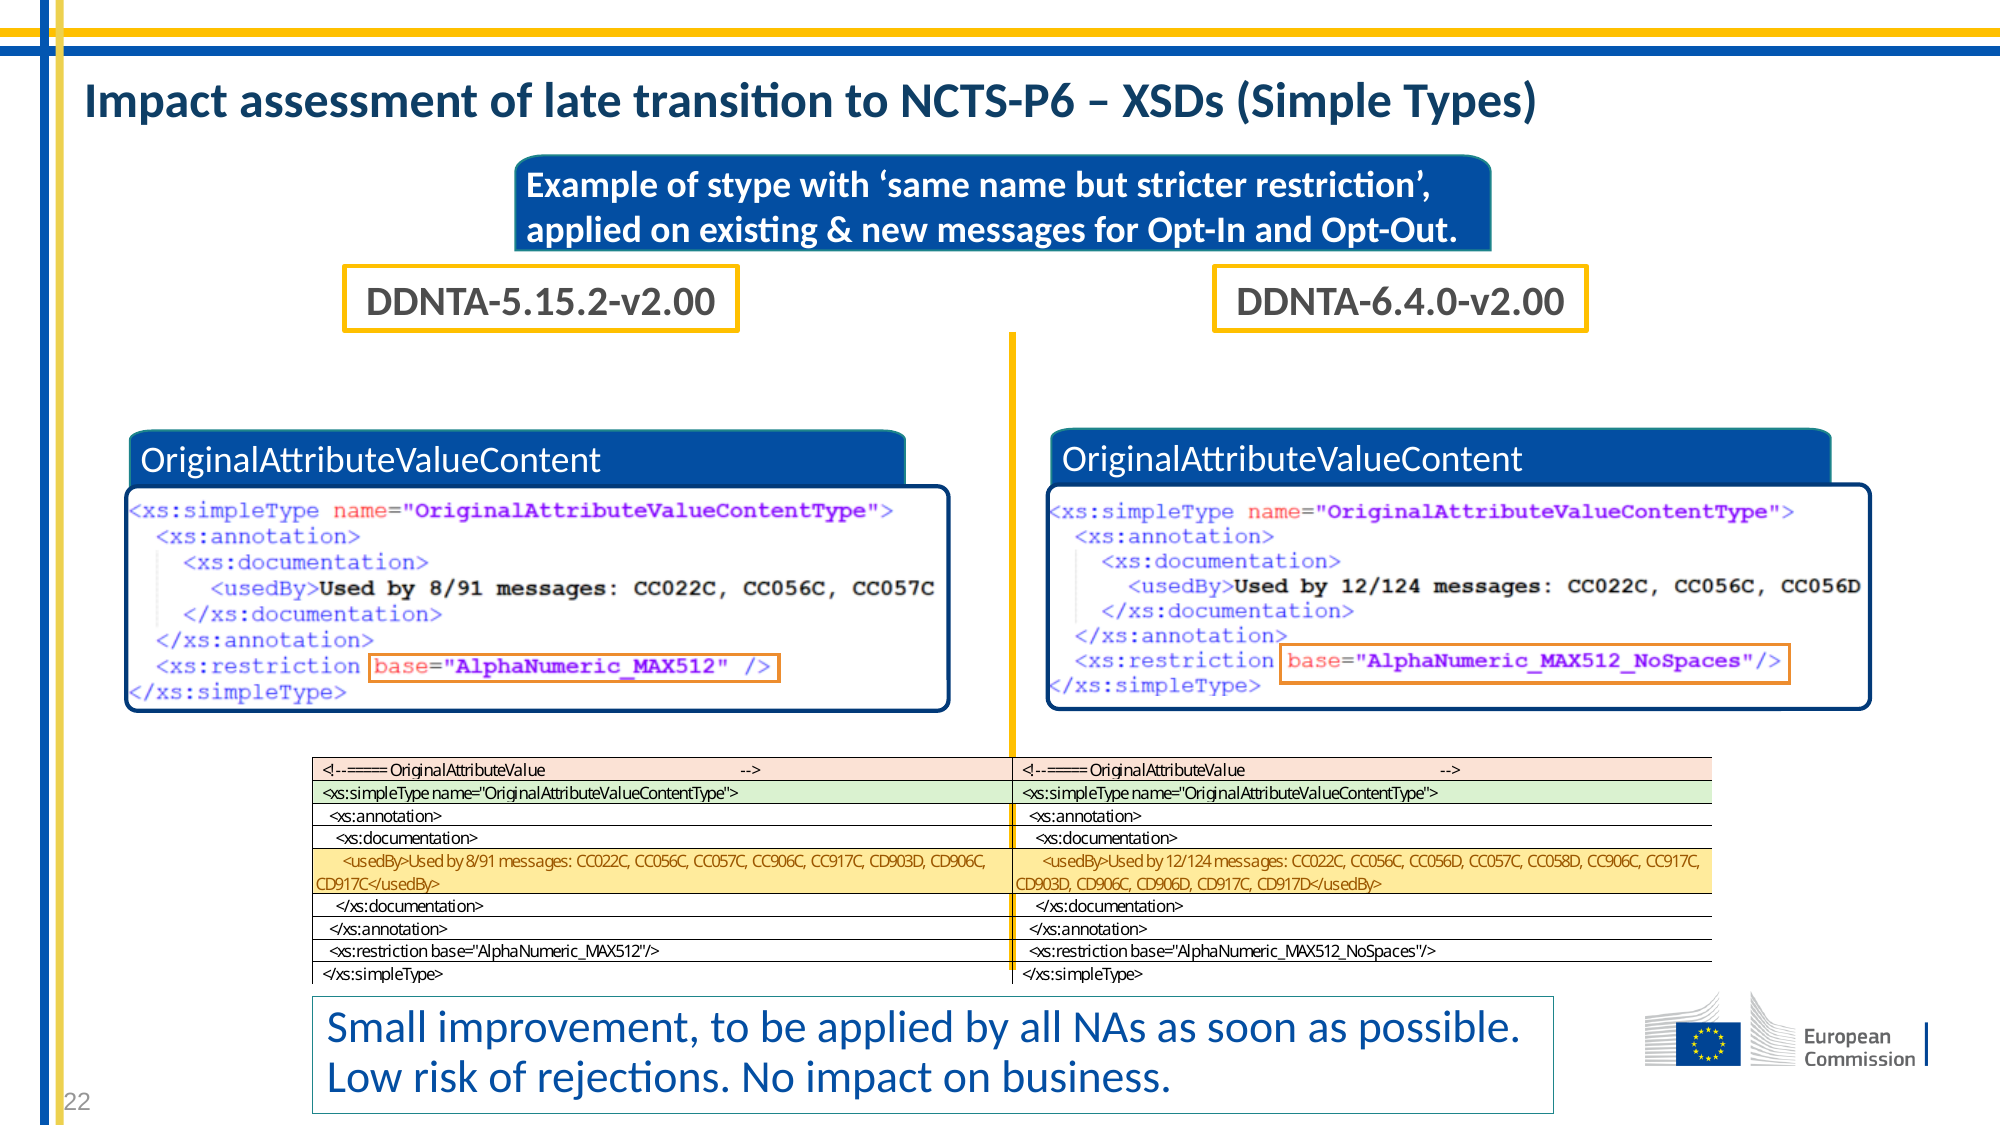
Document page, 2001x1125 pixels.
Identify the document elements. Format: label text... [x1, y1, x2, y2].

text_box DDNTA-6.4.0-v2.00 [1214, 266, 1587, 331]
text_box DDNTA-5.15.2-v2.00 [344, 266, 738, 331]
picture [1645, 991, 1928, 1066]
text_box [1041, 428, 1871, 709]
text_box [0, 28, 40, 37]
text_box Impact assessment of late transition to NCTS-P6 – XSDs (Simple Types) [69, 60, 1587, 135]
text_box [115, 430, 949, 711]
text_box [55, 0, 64, 1070]
text_box [49, 28, 55, 37]
text_box [64, 28, 2000, 37]
text_box [49, 46, 55, 56]
text_box Small improvement, to be applied by all NAs as soon as possible. Low risk of rejections. No impact on business. [312, 996, 1554, 1114]
picture [312, 757, 1714, 986]
text_box [64, 46, 2000, 56]
slide_number 22 [48, 1070, 499, 1125]
text_box [40, 0, 49, 1125]
text_box Example of stype with ‘same name but stricter restriction’, applied on existing & new messages for Opt-In and Opt-Out. [514, 154, 1492, 252]
text_box [0, 46, 40, 56]
